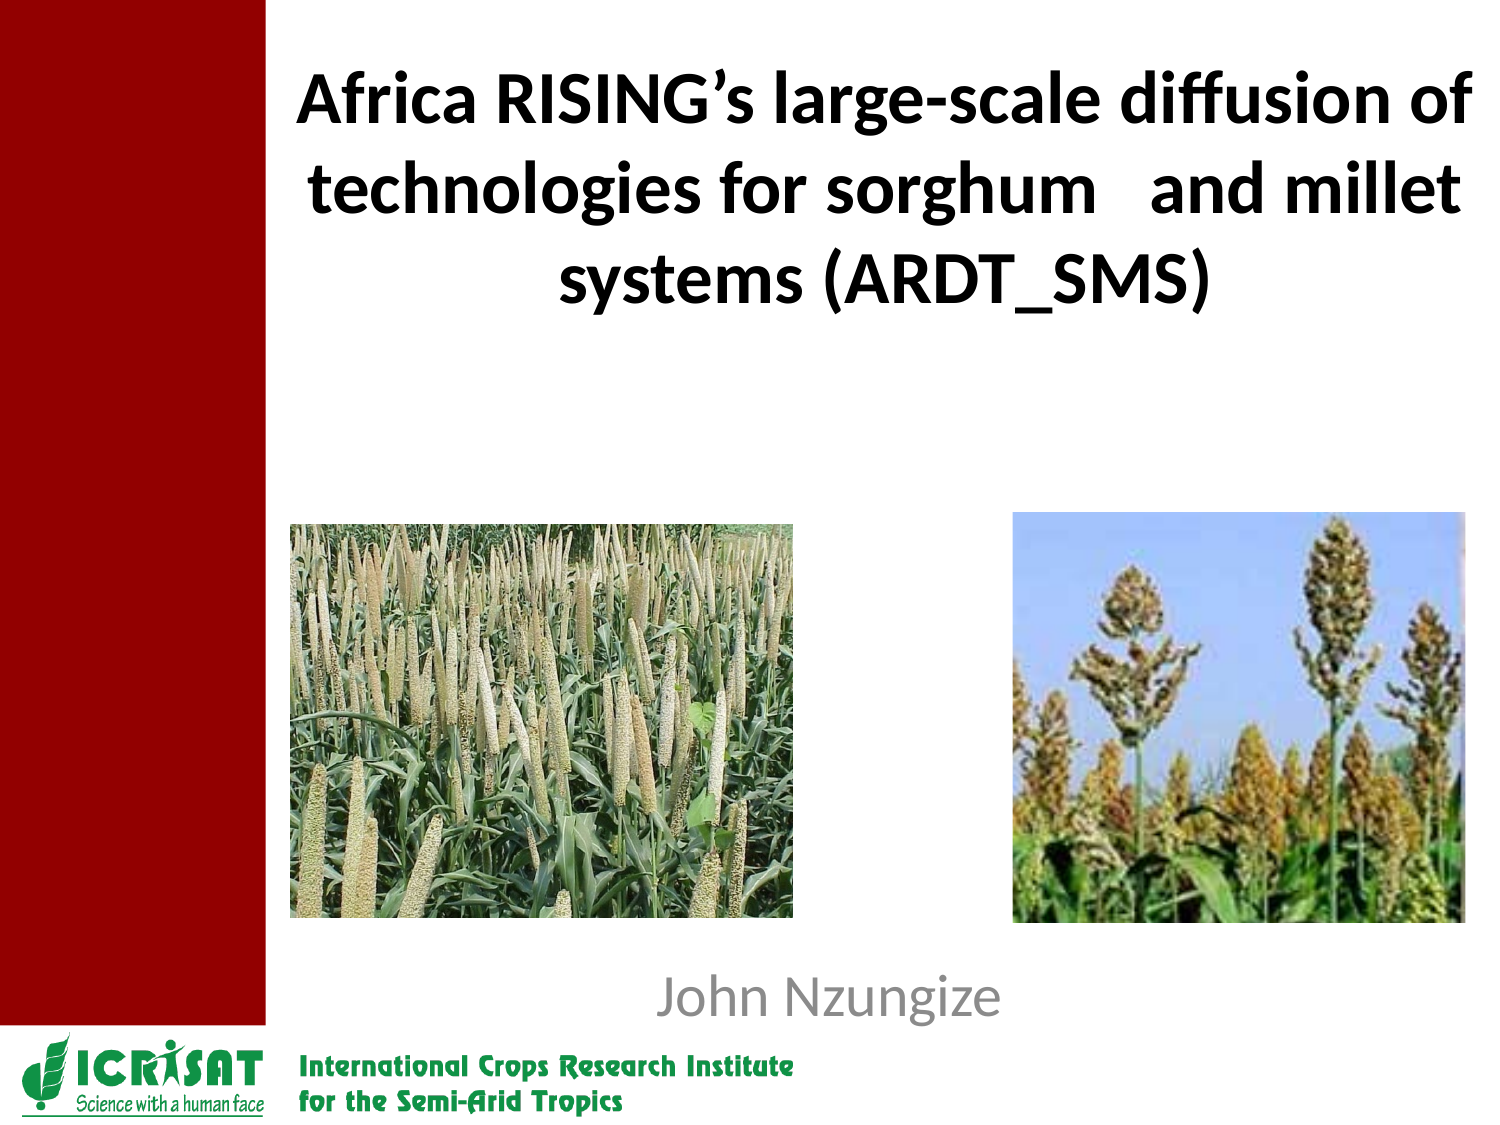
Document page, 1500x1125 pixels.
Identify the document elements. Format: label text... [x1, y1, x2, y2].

title Africa RISING’s large-scale diffusion of technologies for sorghum and millet systems (ARDT_SMS) [281, 41, 1491, 327]
picture [1012, 509, 1466, 923]
subtitle John Nzungize [281, 948, 1378, 1037]
text_box [0, 0, 268, 1023]
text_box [4, 1021, 812, 1125]
picture [290, 524, 794, 918]
